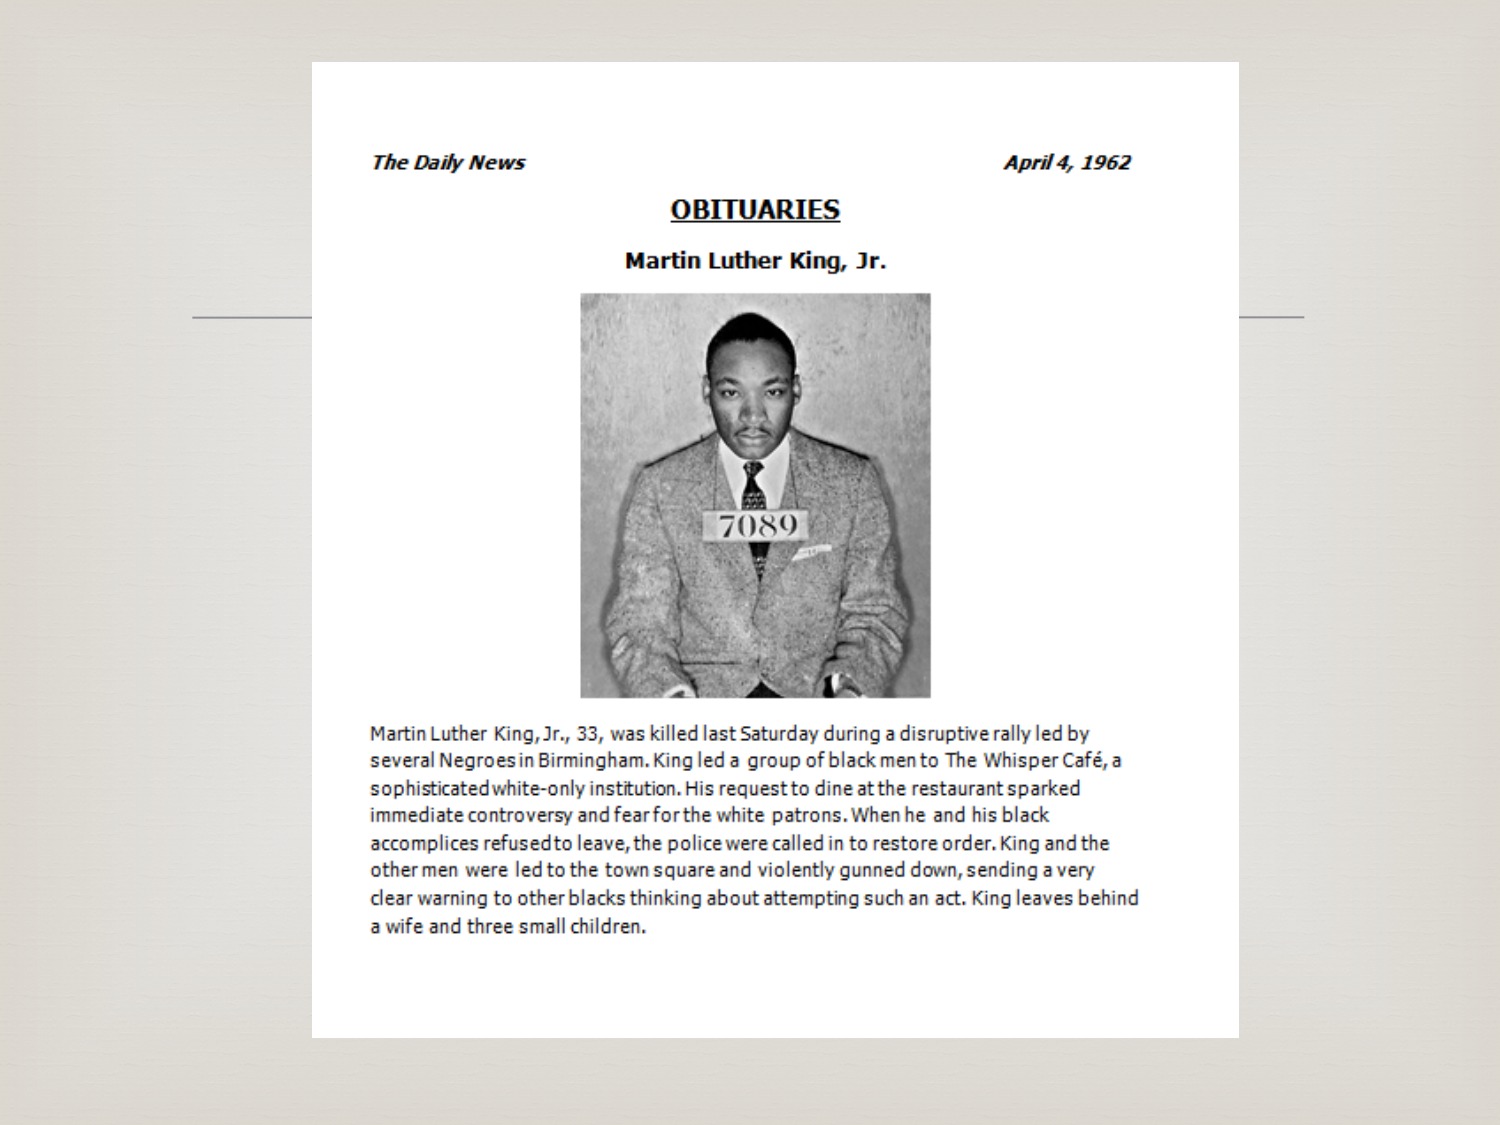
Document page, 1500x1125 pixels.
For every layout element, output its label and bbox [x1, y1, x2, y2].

picture [311, 61, 1239, 1038]
